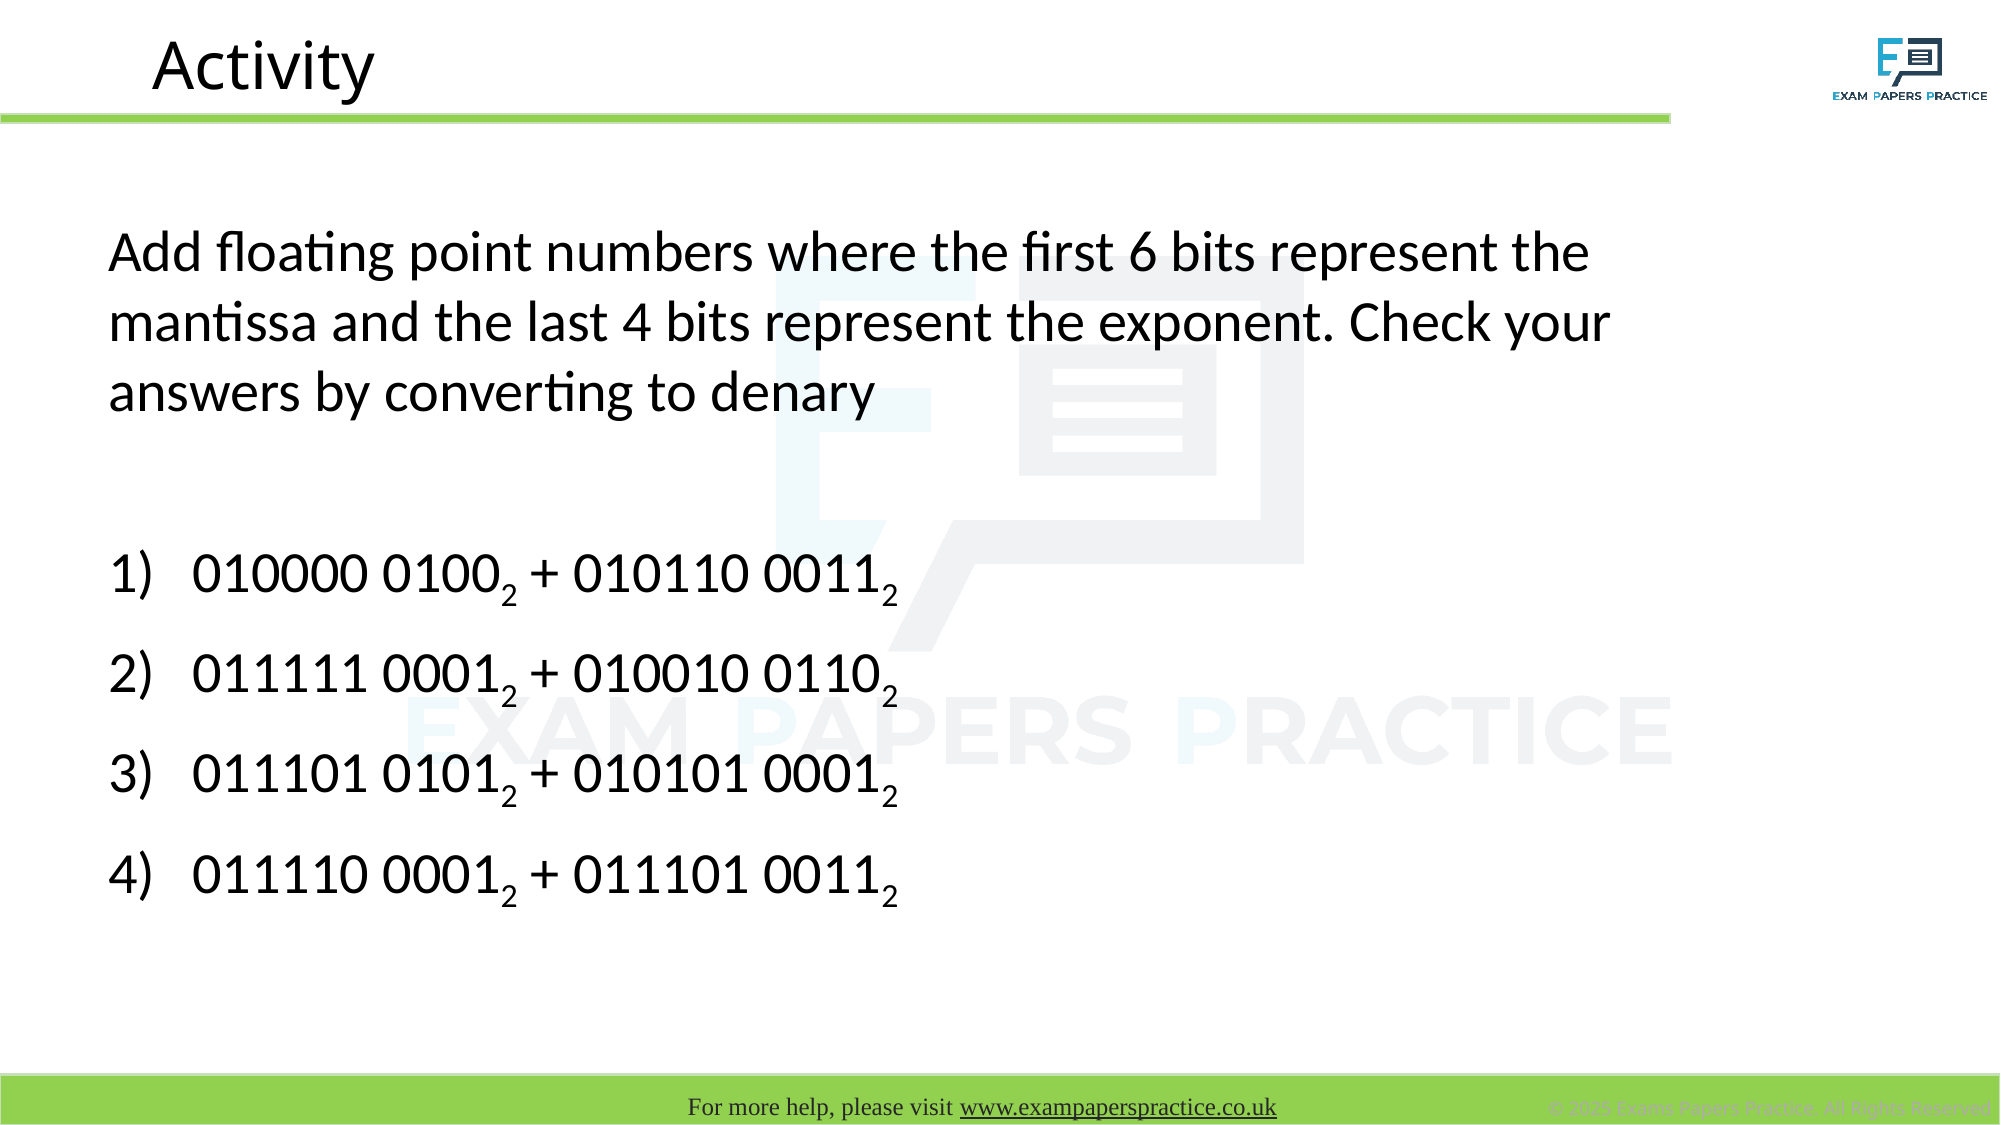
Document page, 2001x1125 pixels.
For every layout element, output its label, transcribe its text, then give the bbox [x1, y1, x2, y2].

title Activity [137, 24, 1863, 112]
list Add floating point numbers where the first 6 bits represent the mantissa and the last 4 bits represent the exponent. Check your answers by converting to denary 010000 01002 + 010110 00112 011111 00012 + 010010 01102 011101 01012 + 010101 00012 011110 00012 + 011101 00112 [93, 205, 1819, 1039]
